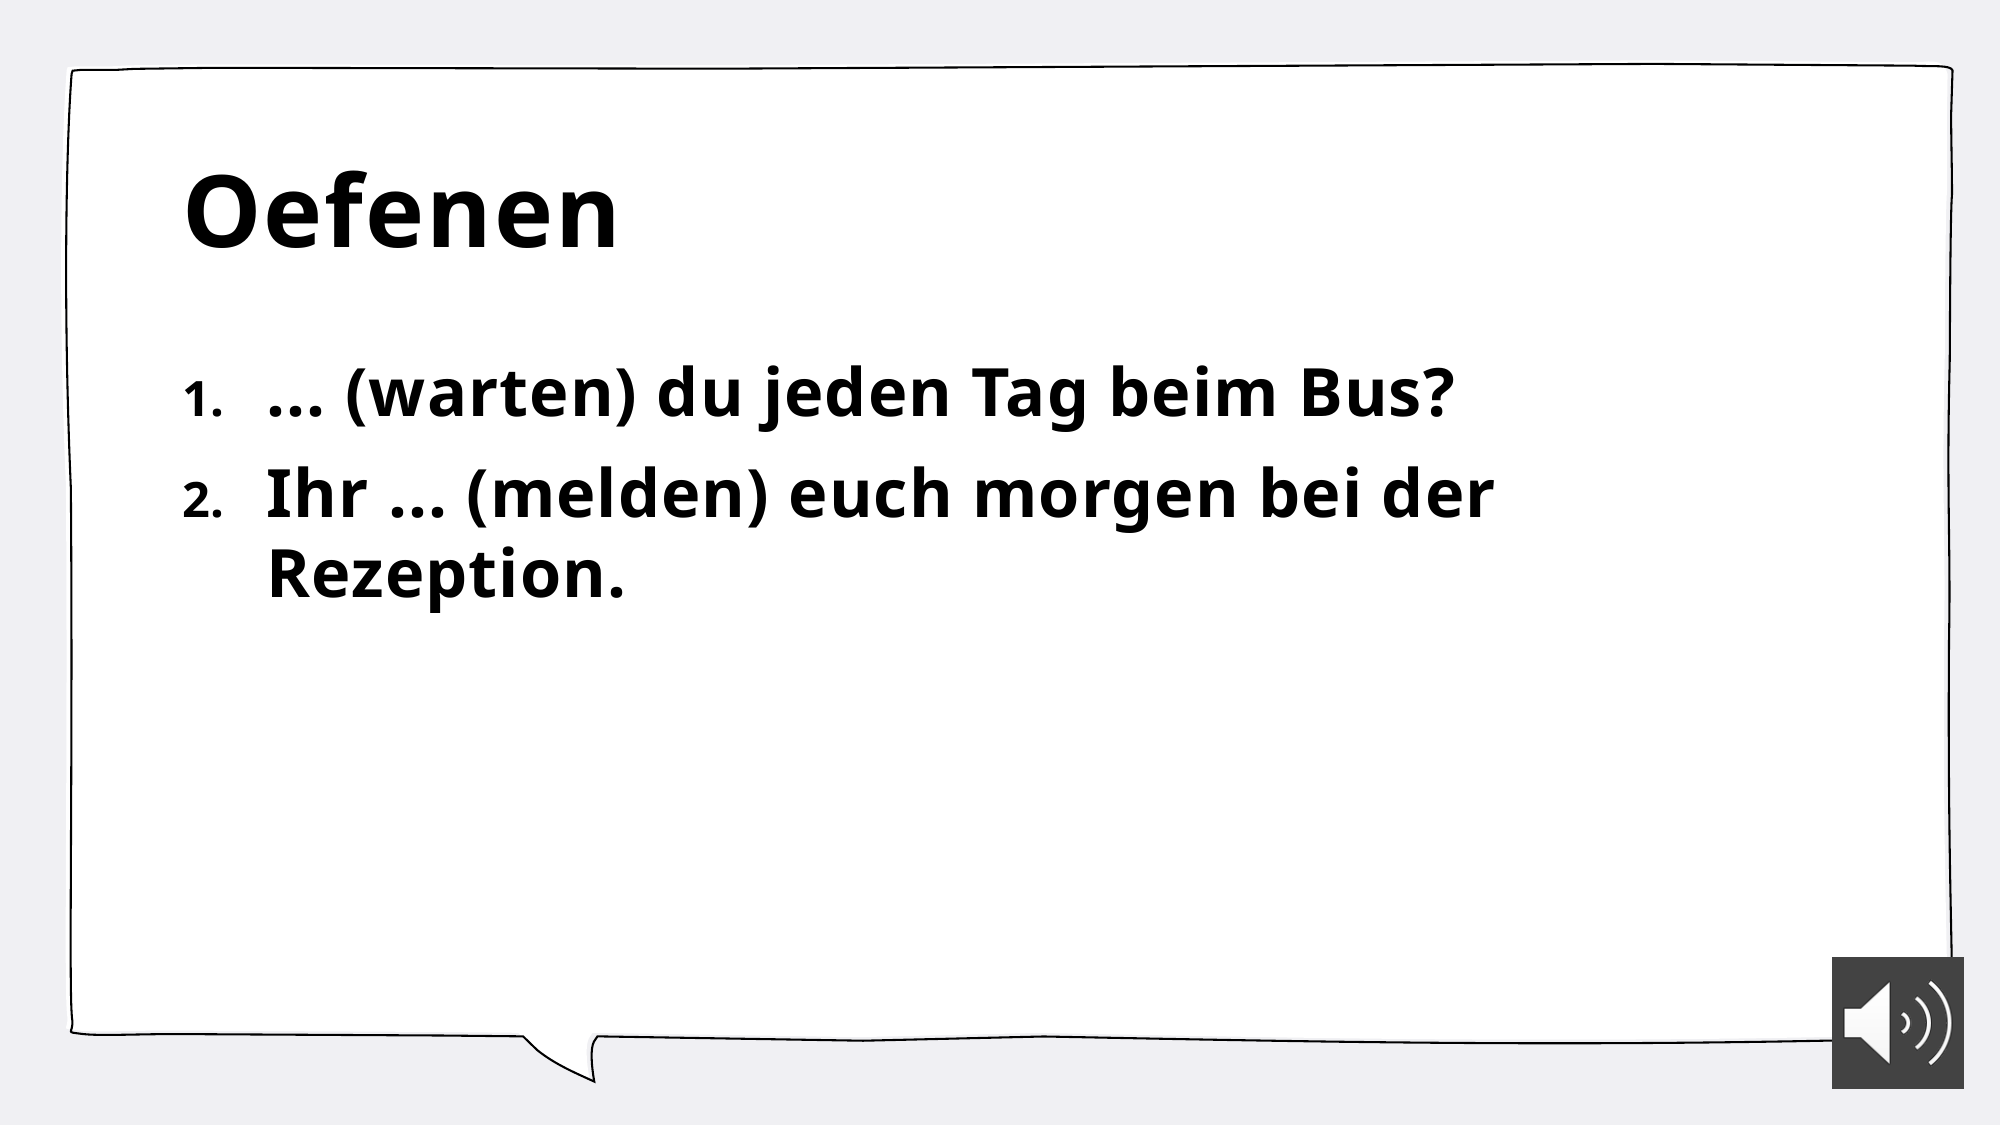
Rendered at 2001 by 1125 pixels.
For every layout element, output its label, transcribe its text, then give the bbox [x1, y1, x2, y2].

list ... (warten) du jeden Tag beim Bus? Ihr ... (melden) euch morgen bei der Rezeption. [167, 342, 1863, 971]
title Oefenen [167, 91, 1863, 324]
picture [1831, 956, 1965, 1090]
